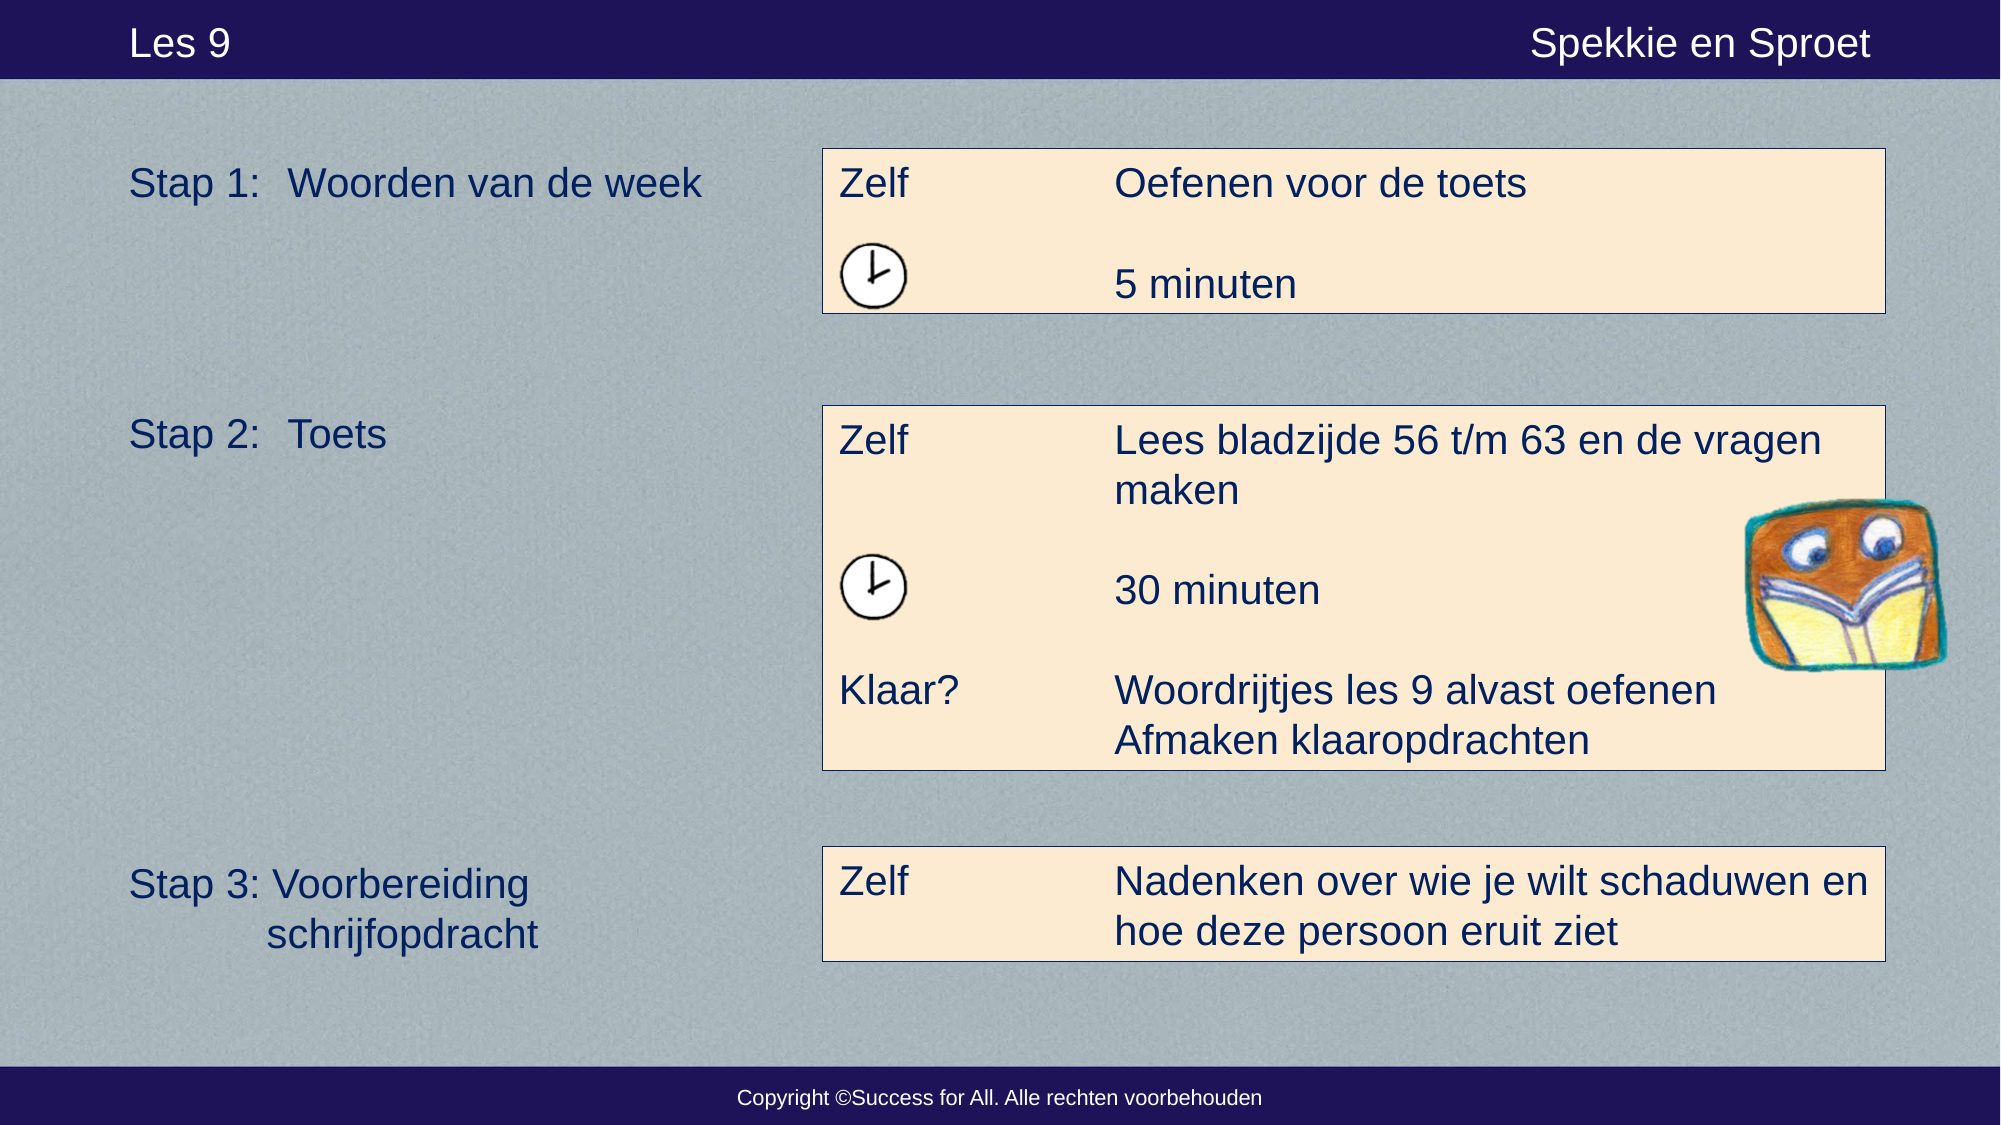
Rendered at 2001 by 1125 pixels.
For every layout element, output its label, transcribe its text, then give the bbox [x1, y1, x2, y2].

text_box Les 9 [114, 8, 354, 73]
text_box Zelf Lees bladzijde 56 t/m 63 en de vragen maken 30 minuten Klaar? Woordrijtjes les 9 alvast oefenen Afmaken klaaropdrachten [822, 405, 1886, 771]
text_box Zelf Nadenken over wie je wilt schaduwen en hoe deze persoon eruit ziet [822, 846, 1886, 962]
text_box Zelf Oefenen voor de toets 5 minuten [822, 148, 1886, 314]
text_box Stap 1: Woorden van de week Stap 2: Toets Stap 3: Voorbereiding schrijfopdracht [113, 148, 760, 964]
picture [0, 0, 2001, 1125]
text_box Copyright ©Success for All. Alle rechten voorbehouden [0, 1076, 2000, 1125]
text_box Spekkie en Sproet [999, 8, 1886, 73]
